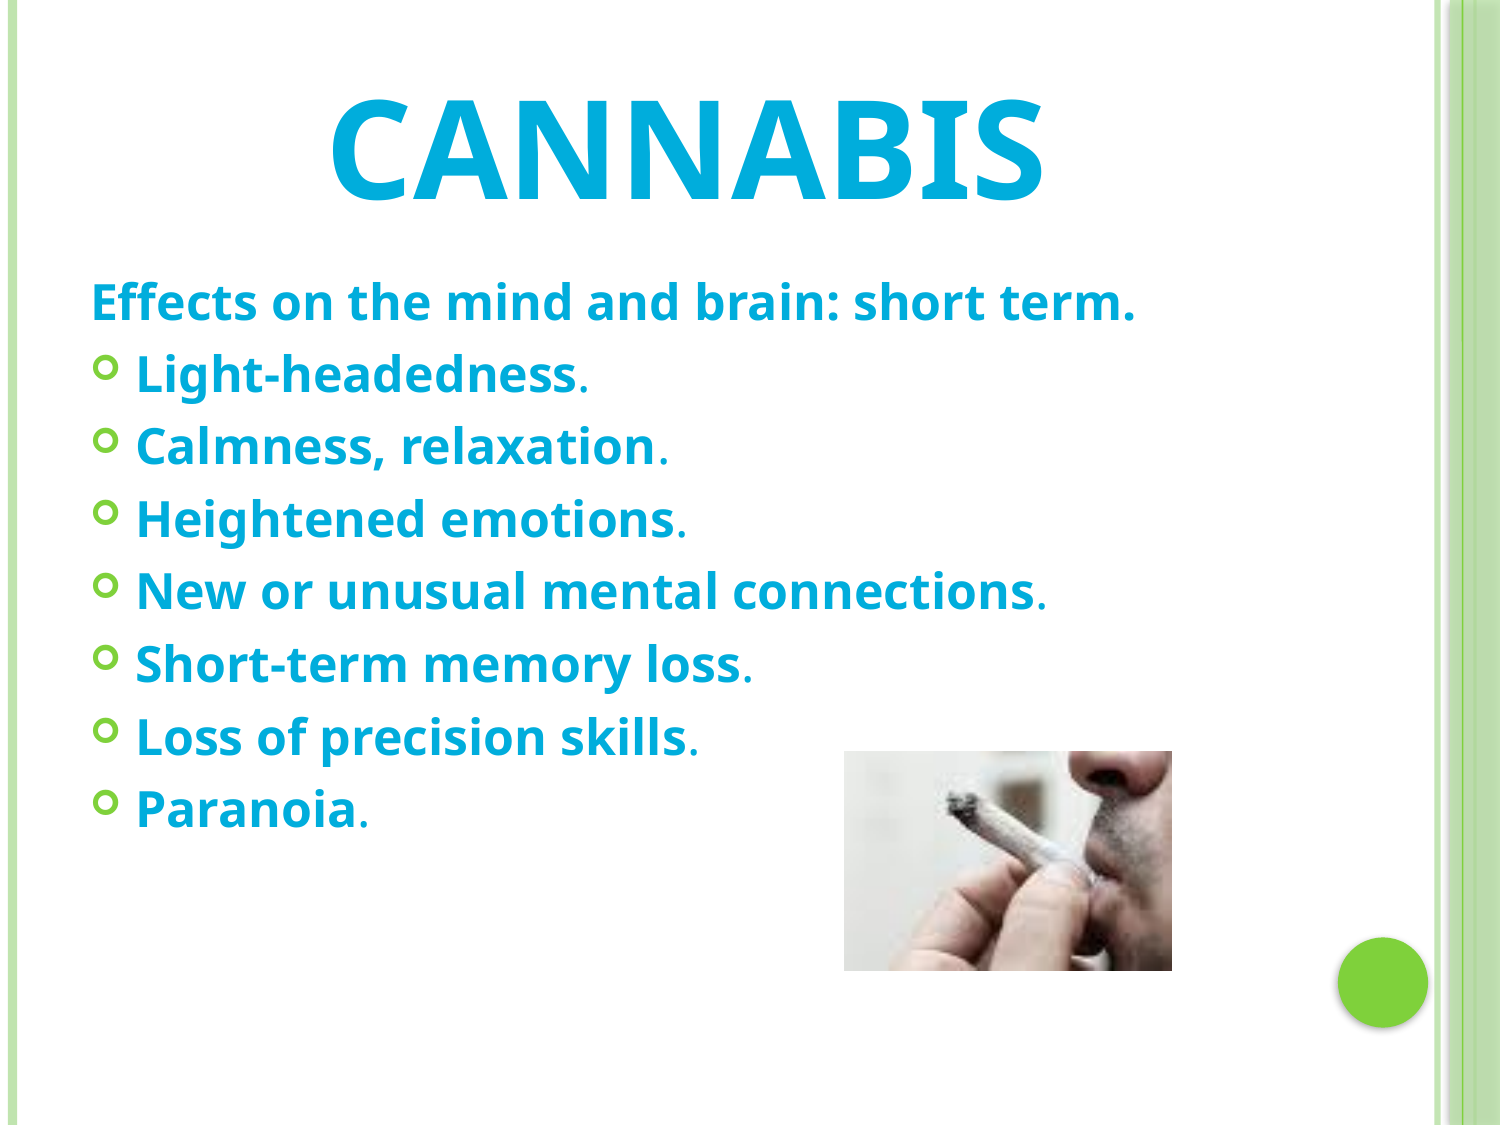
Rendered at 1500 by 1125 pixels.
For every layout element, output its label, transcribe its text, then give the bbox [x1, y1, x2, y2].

text_box Cannabis [310, 54, 1064, 235]
picture [844, 751, 1173, 972]
list Effects on the mind and brain: short term. Light-headedness. Calmness, relaxation. Heightened emotions. New or unusual mental connections. Short-term memory loss. Loss of precision skills. Paranoia. [74, 262, 1301, 1063]
